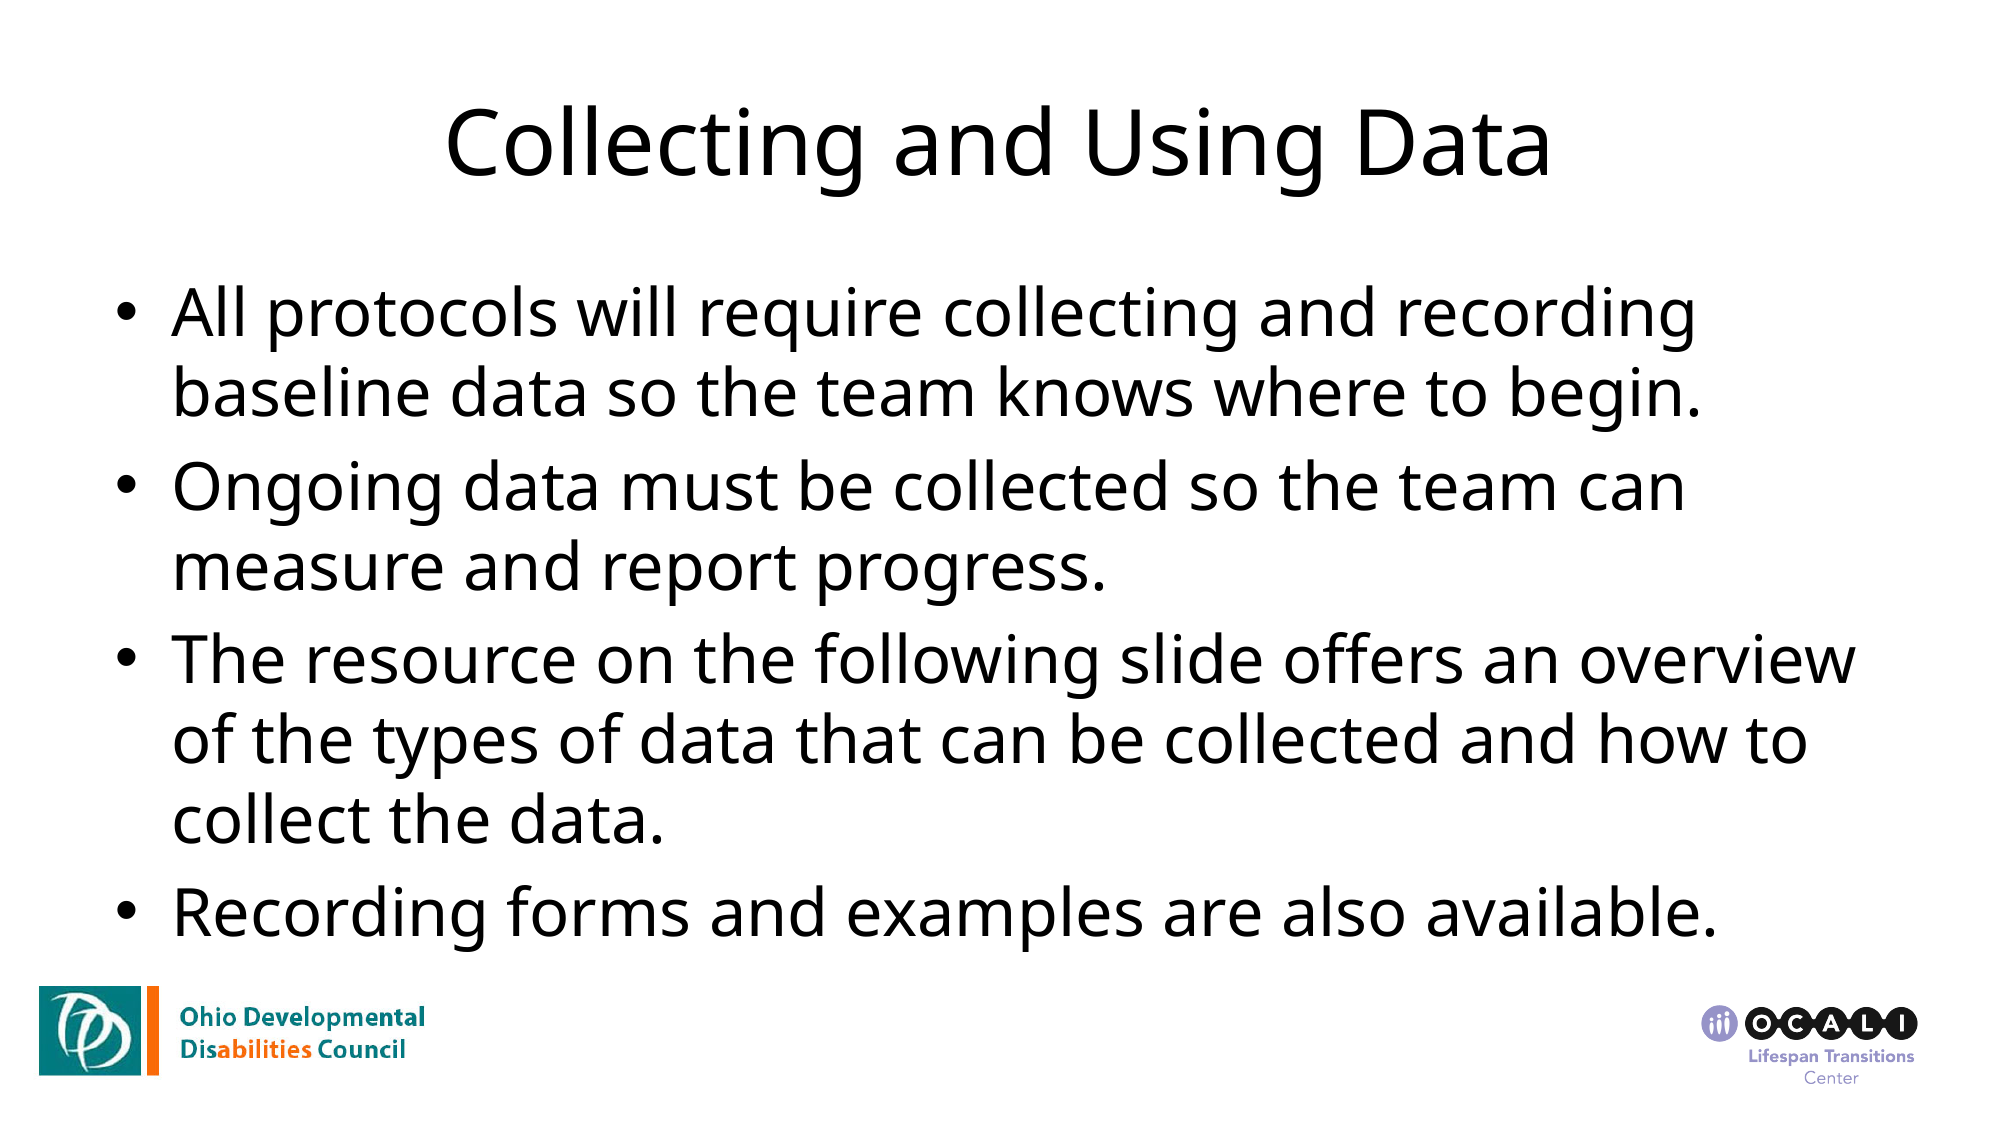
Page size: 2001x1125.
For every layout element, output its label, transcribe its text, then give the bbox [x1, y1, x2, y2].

title Collecting and Using Data [99, 45, 1900, 233]
picture [1697, 1001, 1923, 1088]
picture [26, 986, 471, 1085]
list All protocols will require collecting and recording baseline data so the team knows where to begin. Ongoing data must be collected so the team can measure and report progress. The resource on the following slide offers an overview of the types of data that can be collected and how to collect the data. Recording forms and examples are also available. [99, 262, 1900, 1005]
